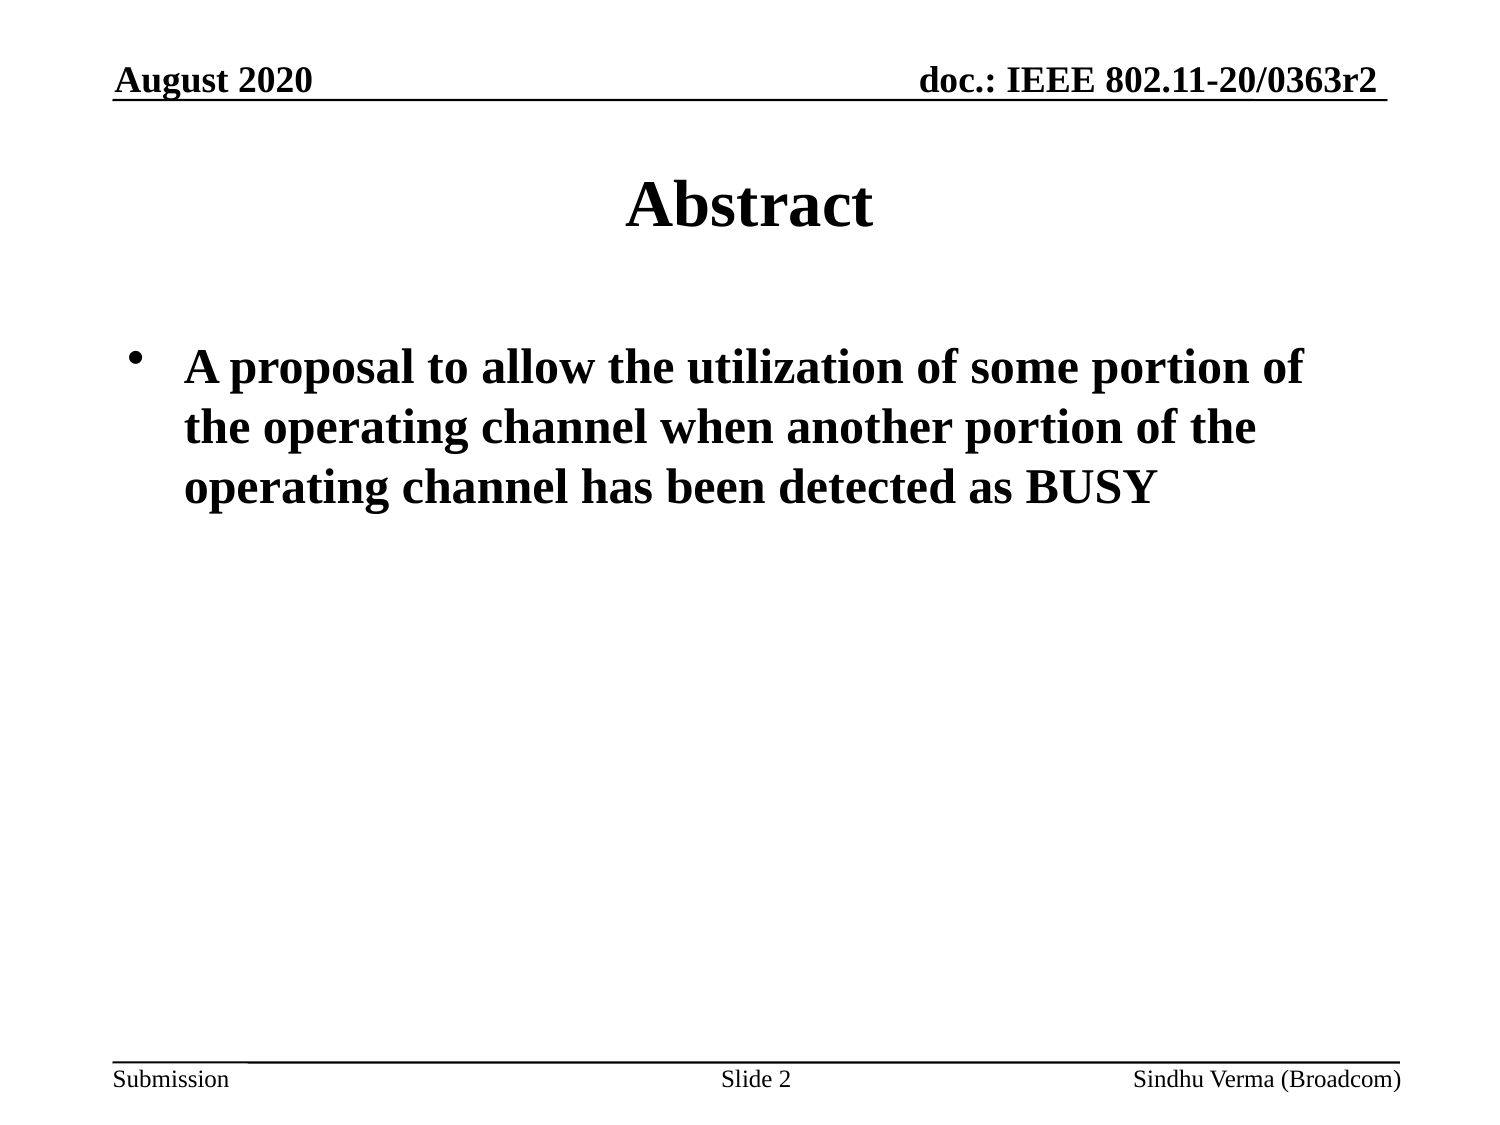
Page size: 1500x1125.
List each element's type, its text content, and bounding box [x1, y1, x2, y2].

slide_number Slide 2 [712, 1061, 800, 1093]
footer Sindhu Verma (Broadcom) [1129, 1061, 1402, 1093]
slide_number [114, 54, 316, 101]
list A proposal to allow the utilization of some portion of the operating channel when another portion of the operating channel has been detected as BUSY [112, 326, 1388, 1002]
title Abstract [112, 112, 1388, 288]
